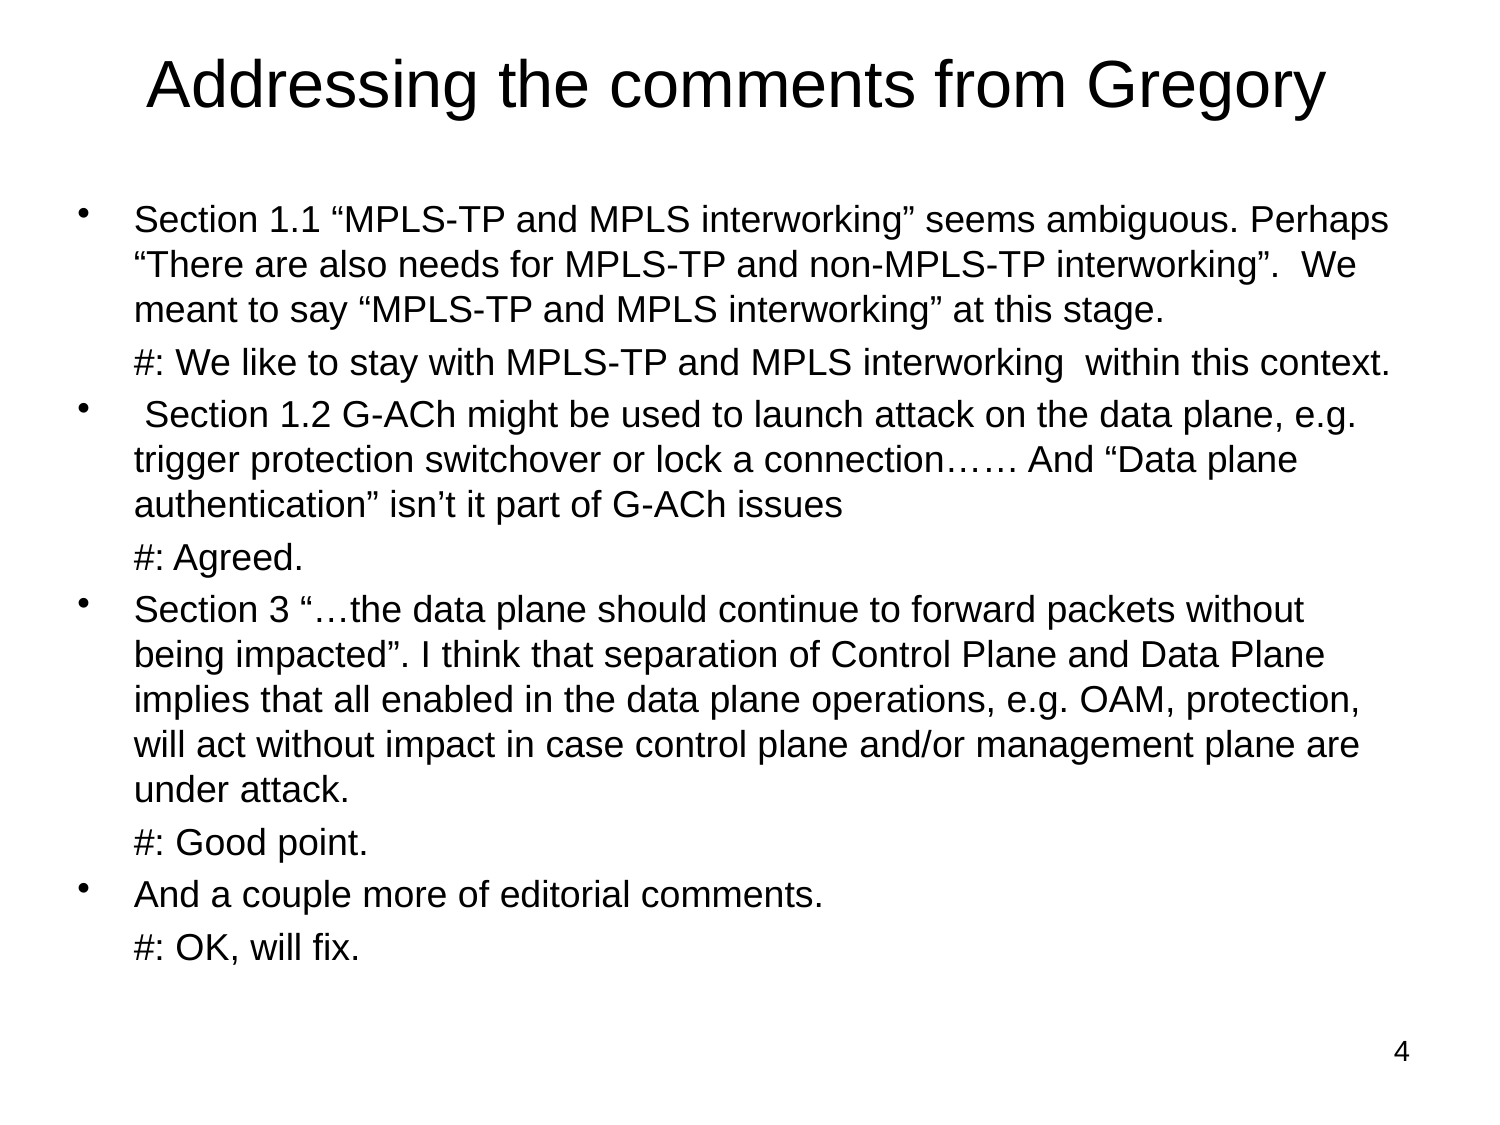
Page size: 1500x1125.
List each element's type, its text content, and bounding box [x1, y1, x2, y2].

slide_number 4 [1074, 1024, 1426, 1103]
list Section 1.1 “MPLS-TP and MPLS interworking” seems ambiguous. Perhaps “There are also needs for MPLS-TP and non-MPLS-TP interworking”. We meant to say “MPLS-TP and MPLS interworking” at this stage. #: We like to stay with MPLS-TP and MPLS interworking within this context. Section 1.2 G-ACh might be used to launch attack on the data plane, e.g. trigger protection switchover or lock a connection…… And “Data plane authentication” isn’t it part of G-ACh issues #: Agreed. Section 3 “…the data plane should continue to forward packets without being impacted”. I think that separation of Control Plane and Data Plane implies that all enabled in the data plane operations, e.g. OAM, protection, will act without impact in case control plane and/or management plane are under attack. #: Good point. And a couple more of editorial comments. #: OK, will fix. [62, 187, 1413, 1013]
title Addressing the comments from Gregory [24, 0, 1451, 163]
